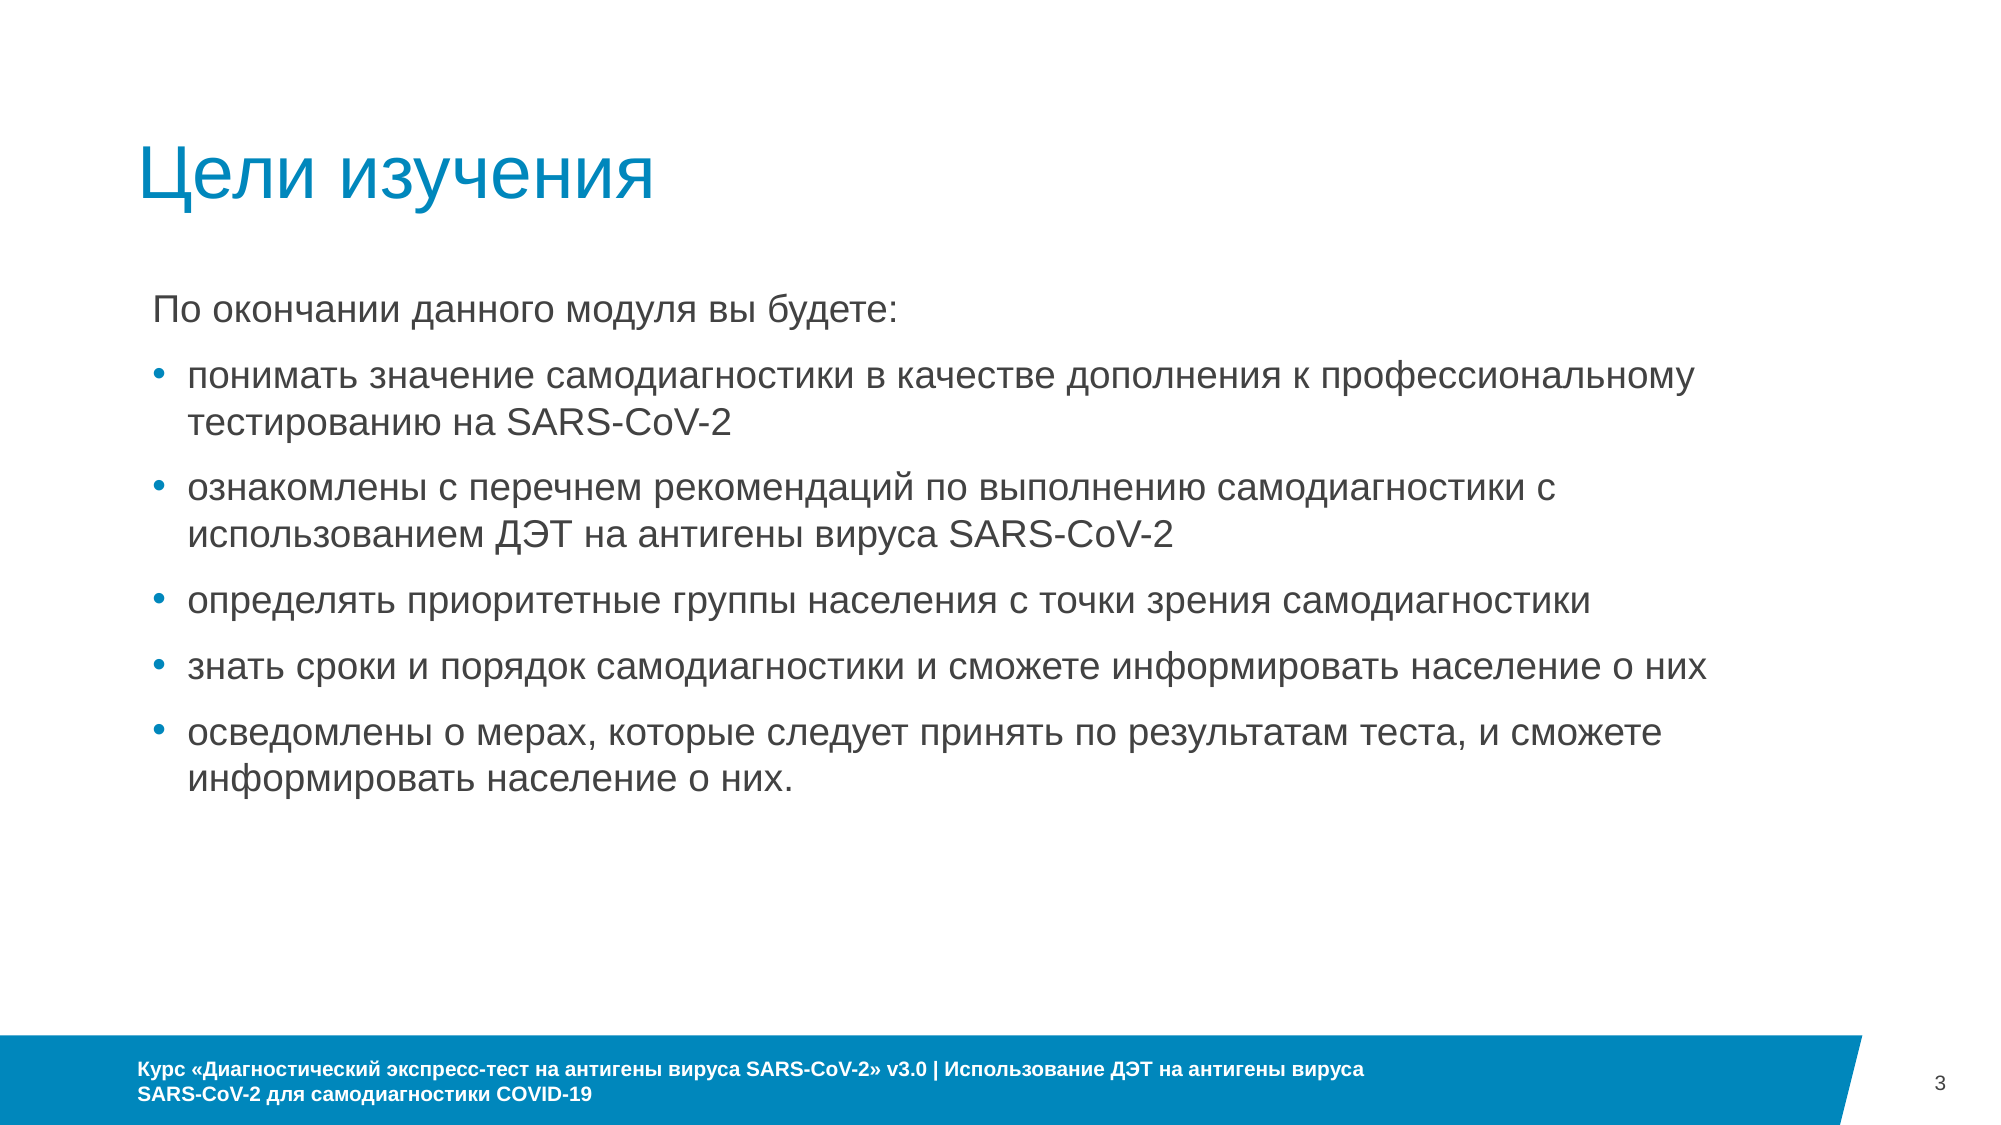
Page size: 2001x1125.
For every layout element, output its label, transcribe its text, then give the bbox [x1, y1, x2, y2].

footer Курс «Диагностический экспресс-тест на антигены вируса SARS-CoV-2» v3.0 | Использование ДЭТ на антигены вируса SARS-CoV-2 для самодиагностики COVID-19 [137, 1039, 1392, 1122]
title Цели изучения [137, 59, 1863, 215]
list По окончании данного модуля вы будете: понимать значение самодиагностики в качестве дополнения к профессиональному тестированию на SARS-CoV-2 ознакомлены с перечнем рекомендаций по выполнению самодиагностики с использованием ДЭТ на антигены вируса SARS-CoV-2 определять приоритетные группы населения с точки зрения самодиагностики знать сроки и порядок самодиагностики и сможете информировать население о них осведомлены о мерах, которые следует принять по результатам теста, и сможете информировать население о них. [137, 276, 1863, 1005]
slide_number 3 [1862, 1035, 1947, 1125]
